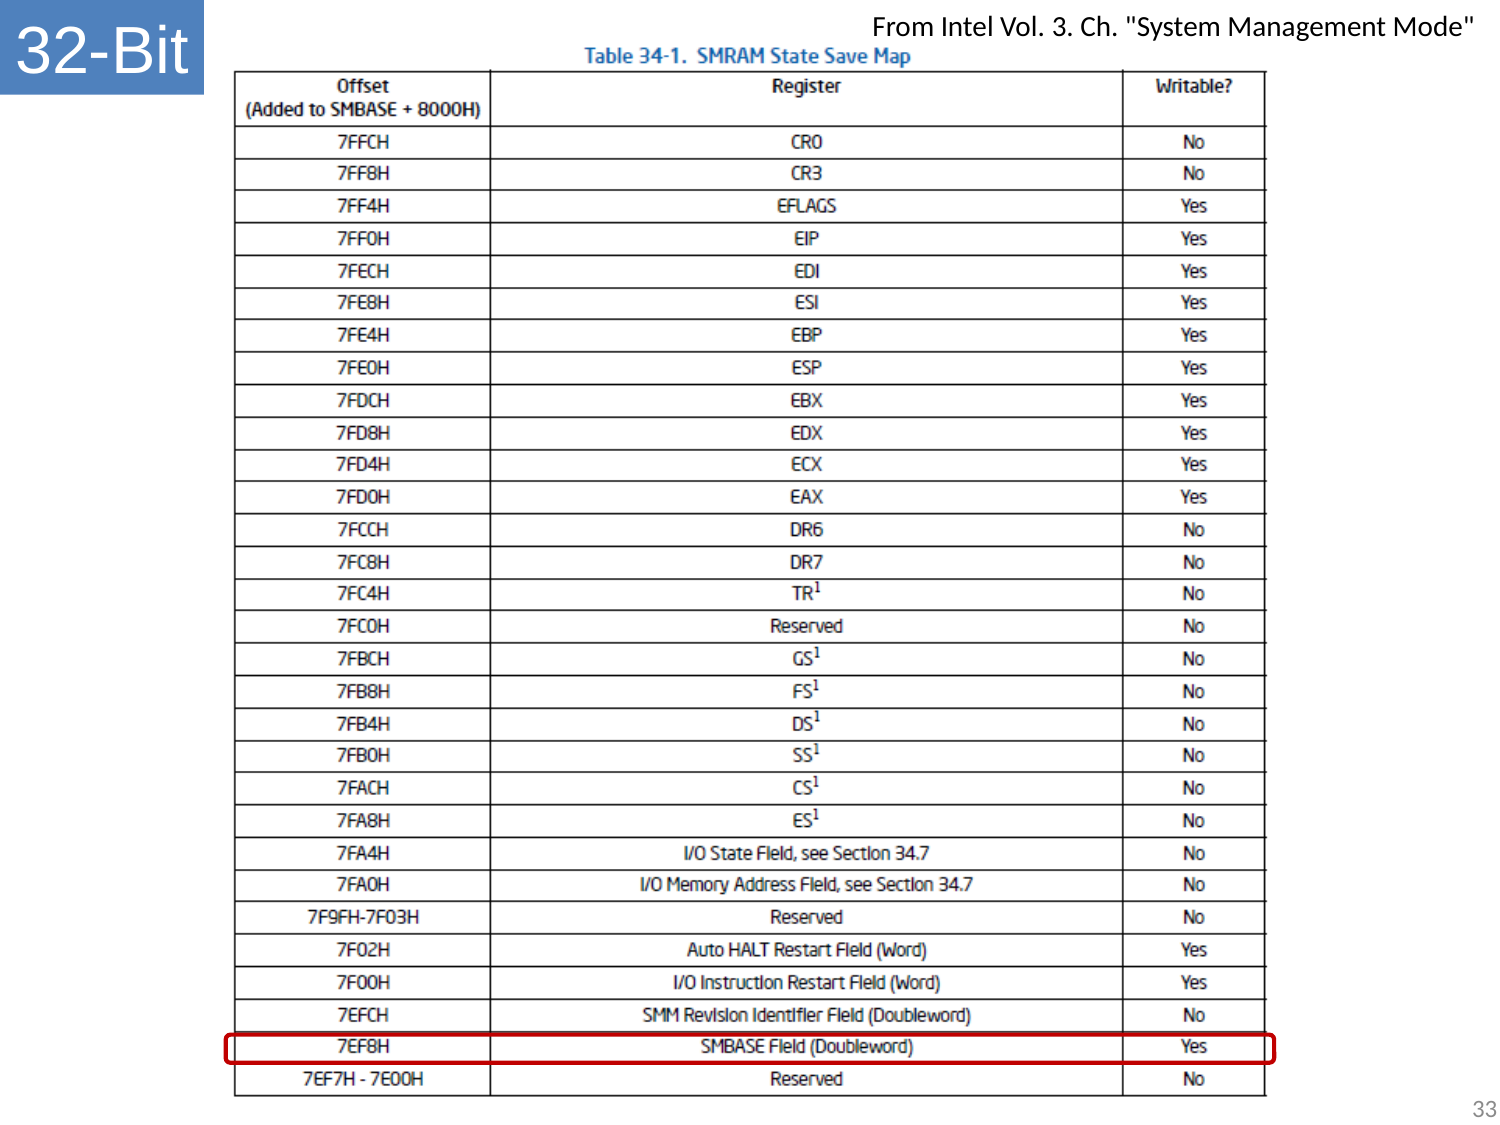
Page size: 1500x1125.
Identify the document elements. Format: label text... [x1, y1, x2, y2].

text_box 32-Bit [0, 0, 204, 95]
text_box From Intel Vol. 3. Ch. "System Management Mode" [857, 0, 1491, 50]
slide_number 33 [1162, 1077, 1500, 1125]
picture [225, 37, 1275, 1104]
